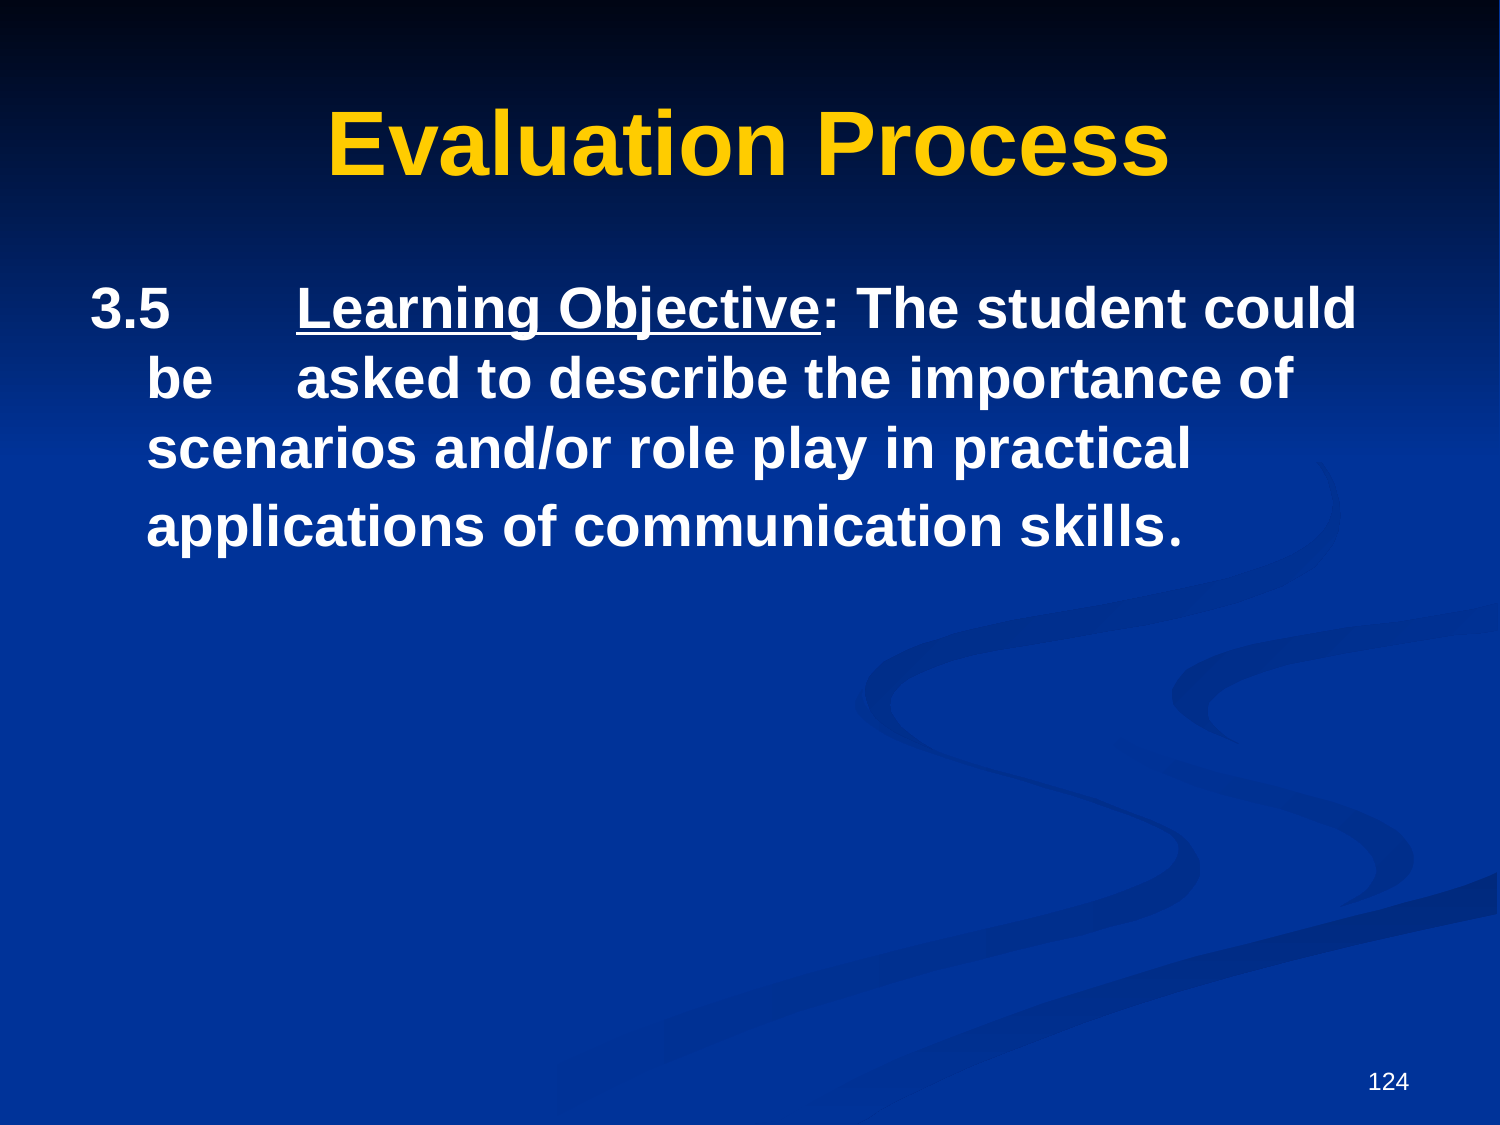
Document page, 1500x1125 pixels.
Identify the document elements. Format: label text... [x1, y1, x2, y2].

slide_number 124 [1074, 1024, 1426, 1104]
title Evaluation Process [74, 44, 1426, 233]
list 3.5 Learning Objective: The student could be asked to describe the importance of scenarios and/or role play in practical applications of communication skills. [74, 262, 1426, 1006]
